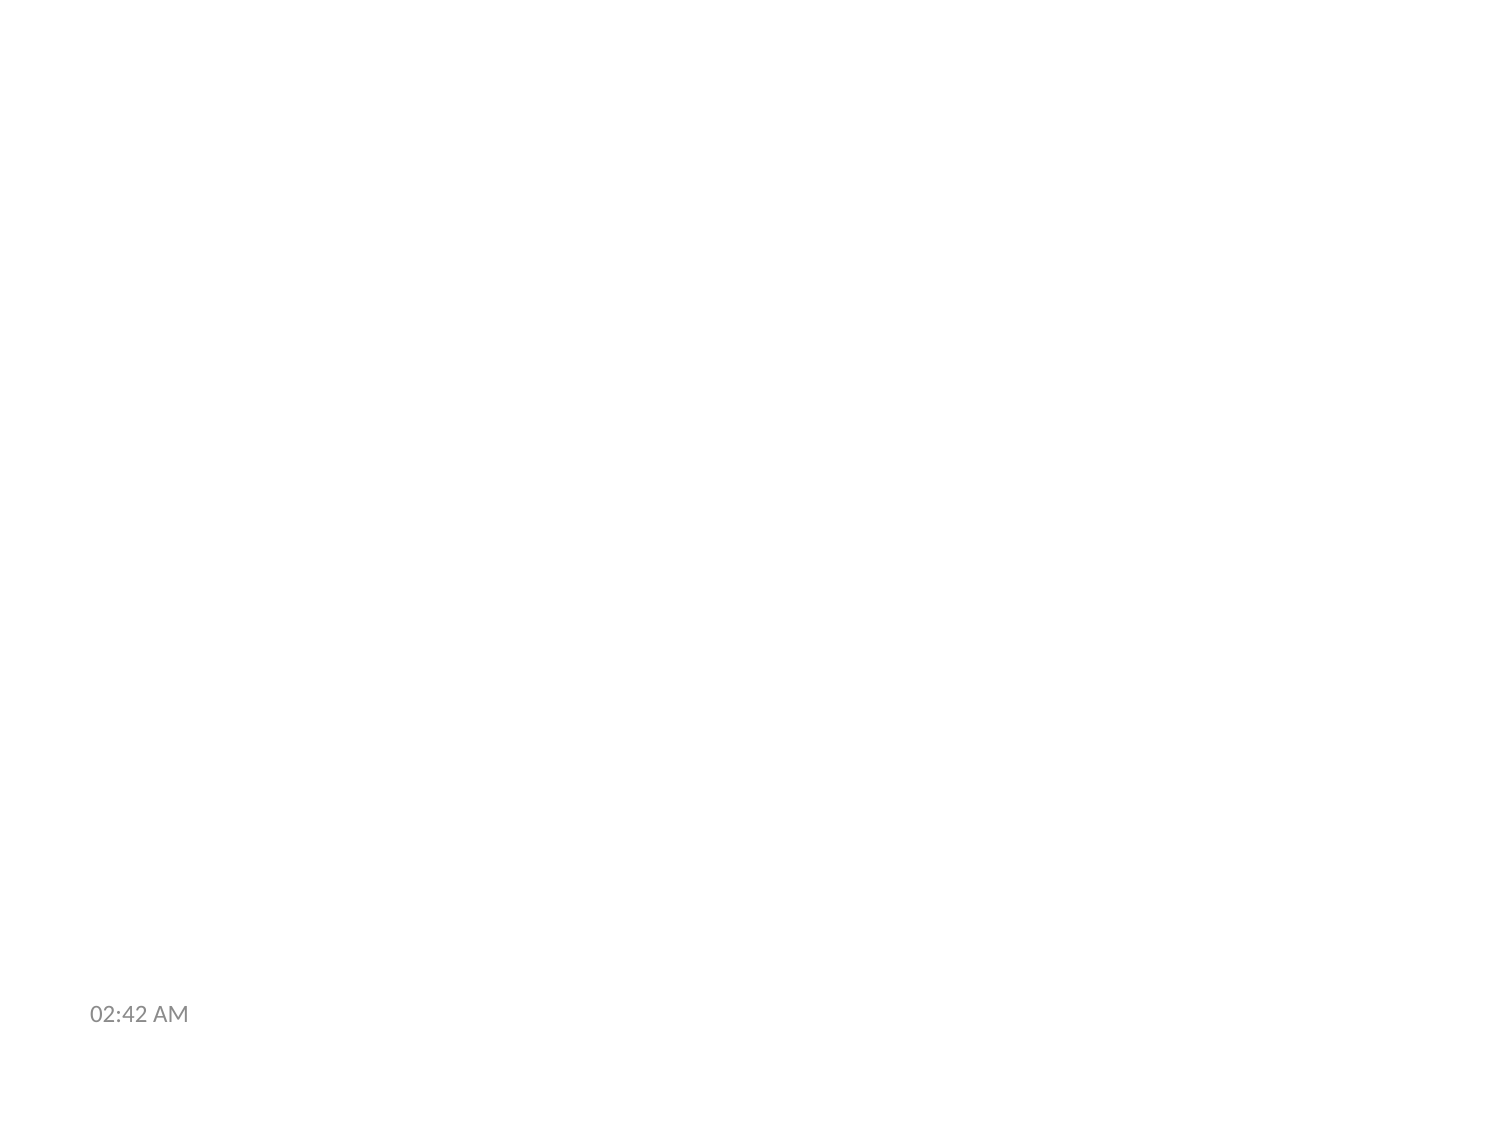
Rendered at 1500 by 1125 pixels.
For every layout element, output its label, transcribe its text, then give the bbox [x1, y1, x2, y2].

text_box 3:35 PM [75, 982, 425, 1043]
